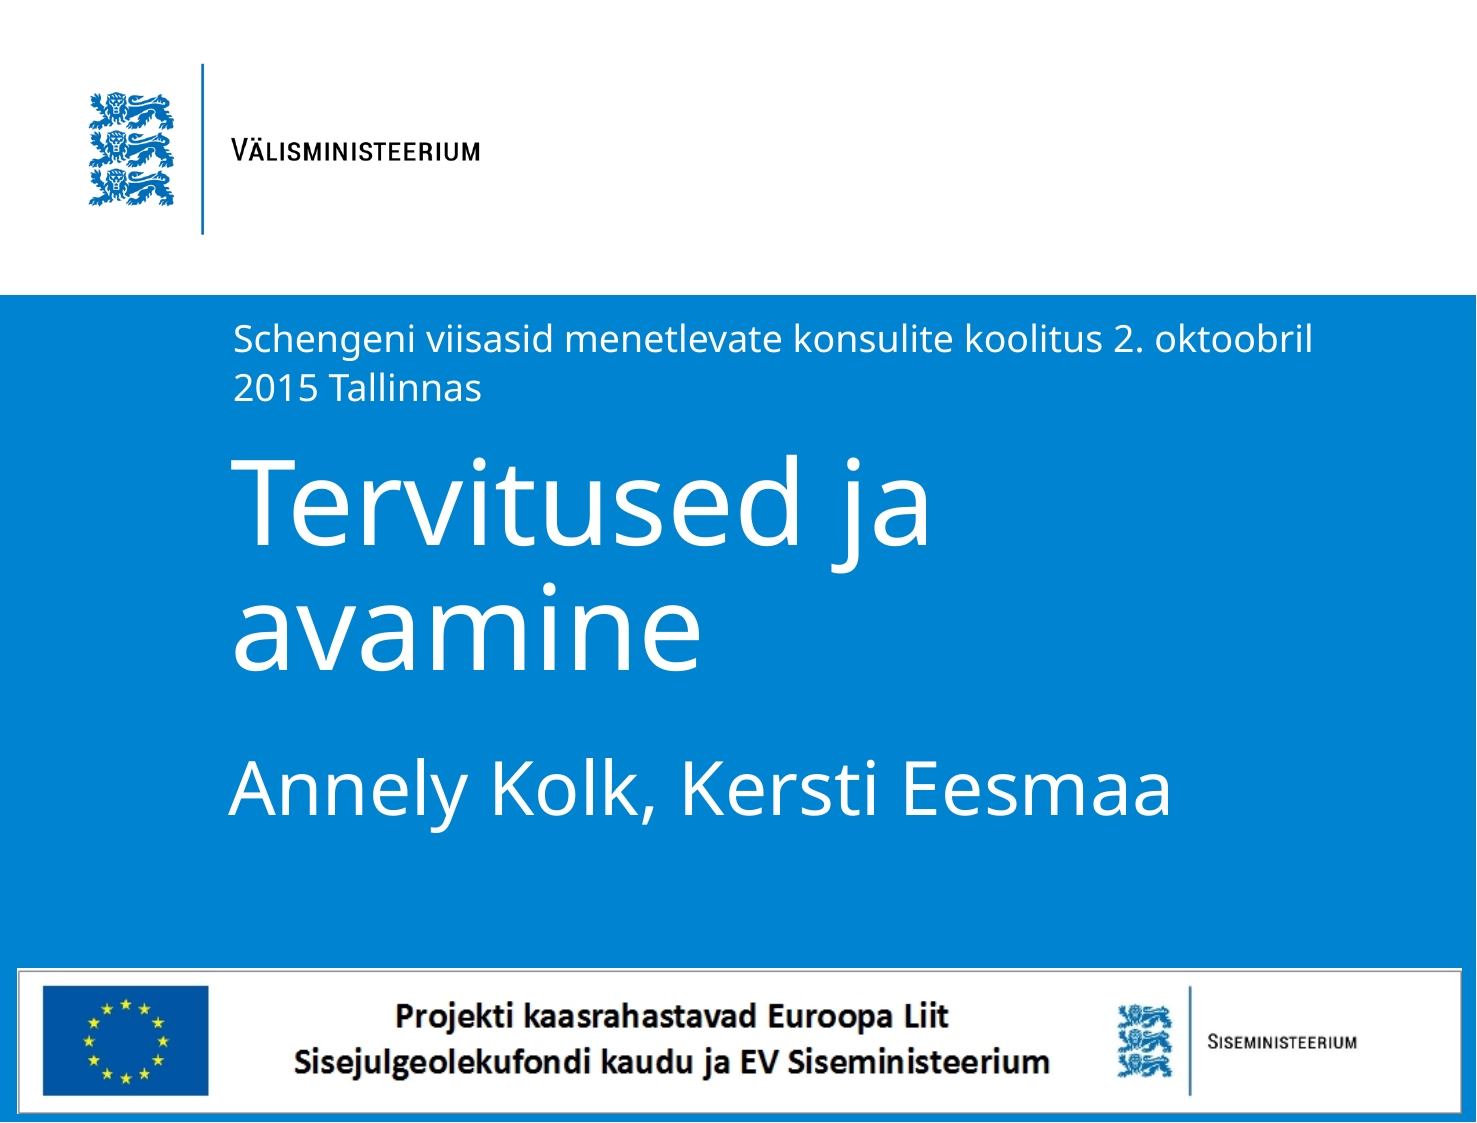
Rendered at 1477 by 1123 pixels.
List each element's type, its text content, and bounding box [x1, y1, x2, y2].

table_header [0, 0, 1477, 295]
text_box Schengeni viisasid menetlevate konsulite koolitus 2. oktoobril 2015 Tallinnas [218, 302, 1374, 417]
picture [17, 968, 1462, 1114]
picture [60, 35, 629, 263]
title Tervitused ja avamine [230, 431, 1412, 597]
text_box Annely Kolk, Kersti Eesmaa [228, 731, 1410, 846]
